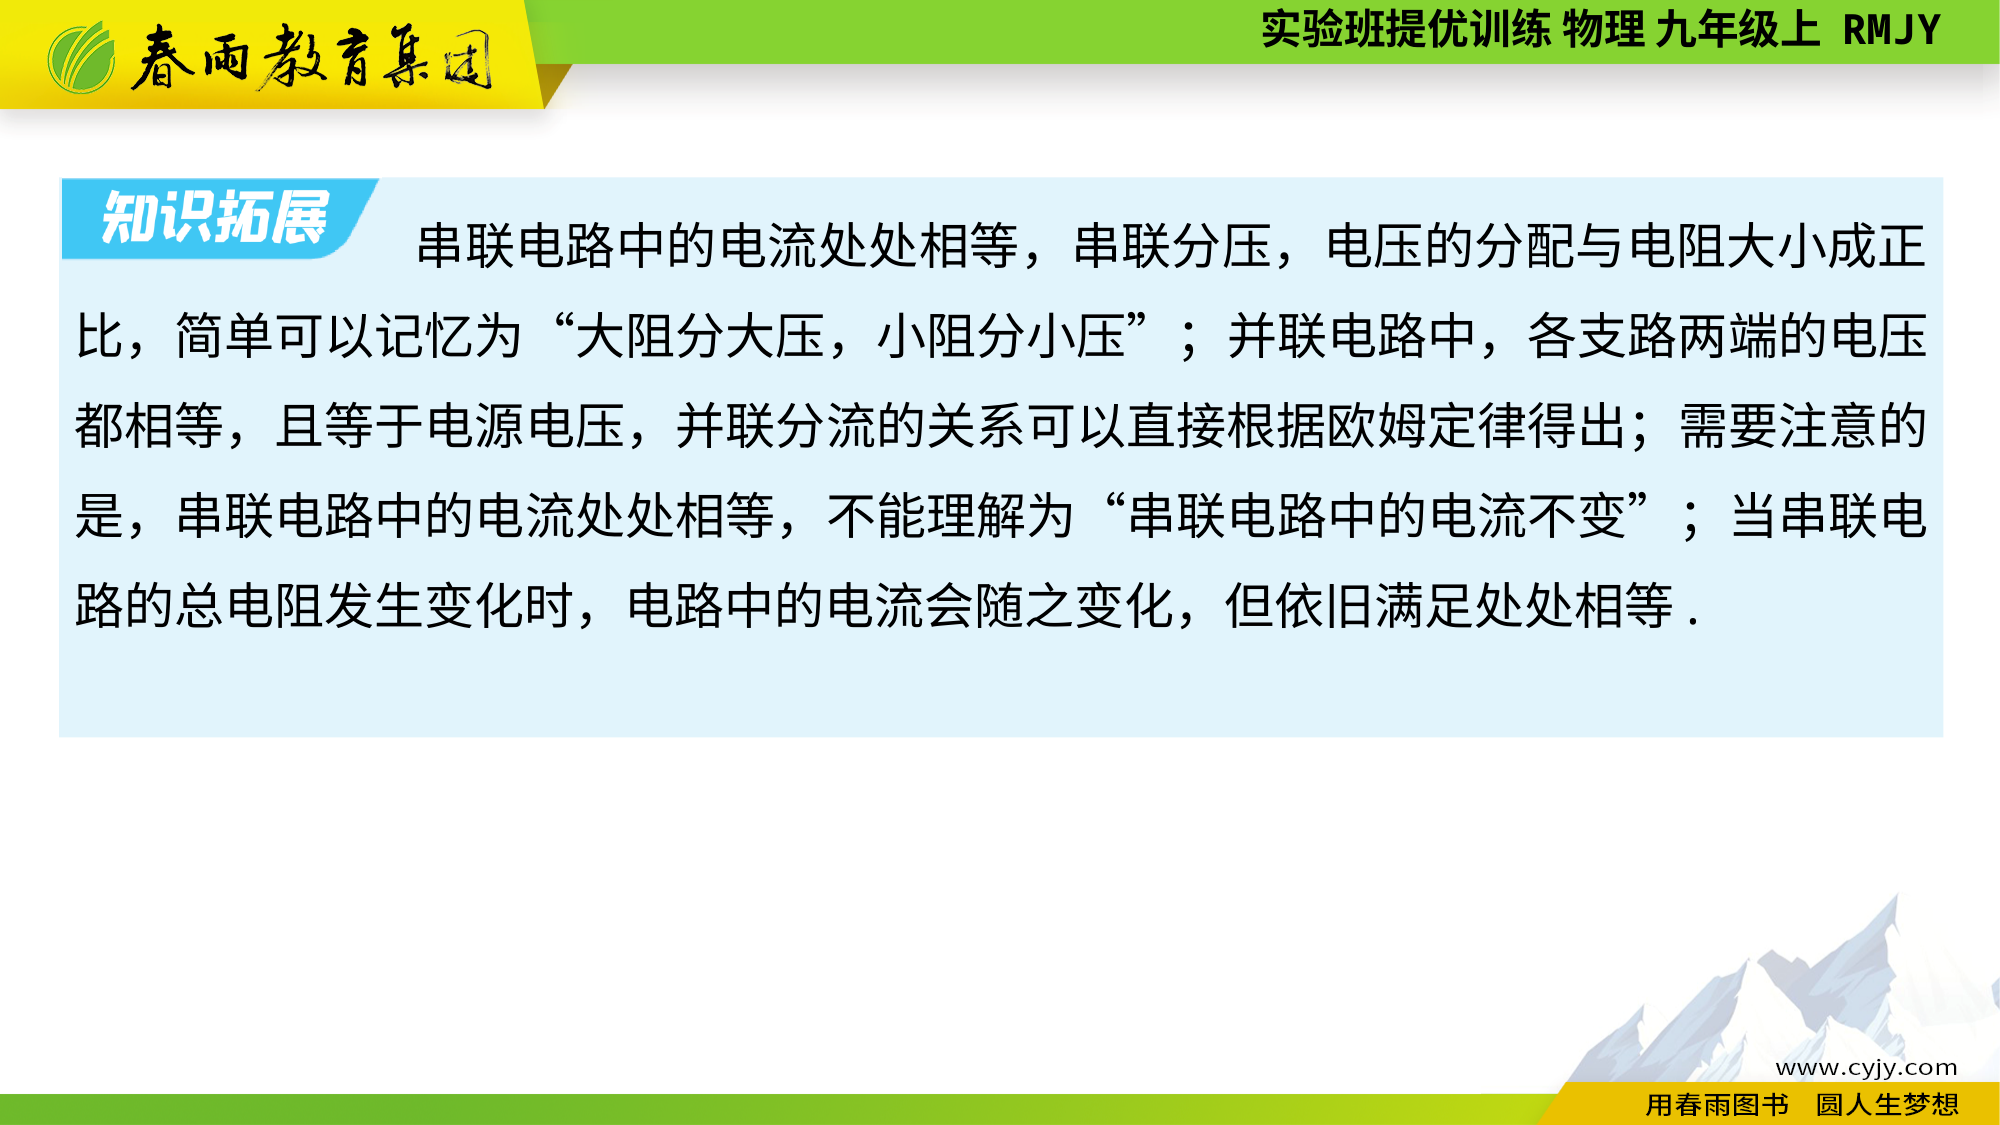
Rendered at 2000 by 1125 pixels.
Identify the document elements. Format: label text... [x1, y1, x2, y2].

picture [0, 0, 2000, 1125]
text_box 串联电路中的电流处处相等，串联分压，电压的分配与电阻大小成正比，简单可以记忆为“大阻分大压，小阻分小压”；并联电路中，各支路两端的电压都相等，且等于电源电压，并联分流的关系可以直接根据欧姆定律得出；需要注意的是，串联电路中的电流处处相等，不能理解为“串联电路中的电流不变”；当串联电路的总电阻发生变化时，电路中的电流会随之变化，但依旧满足处处相等. [59, 177, 1944, 738]
